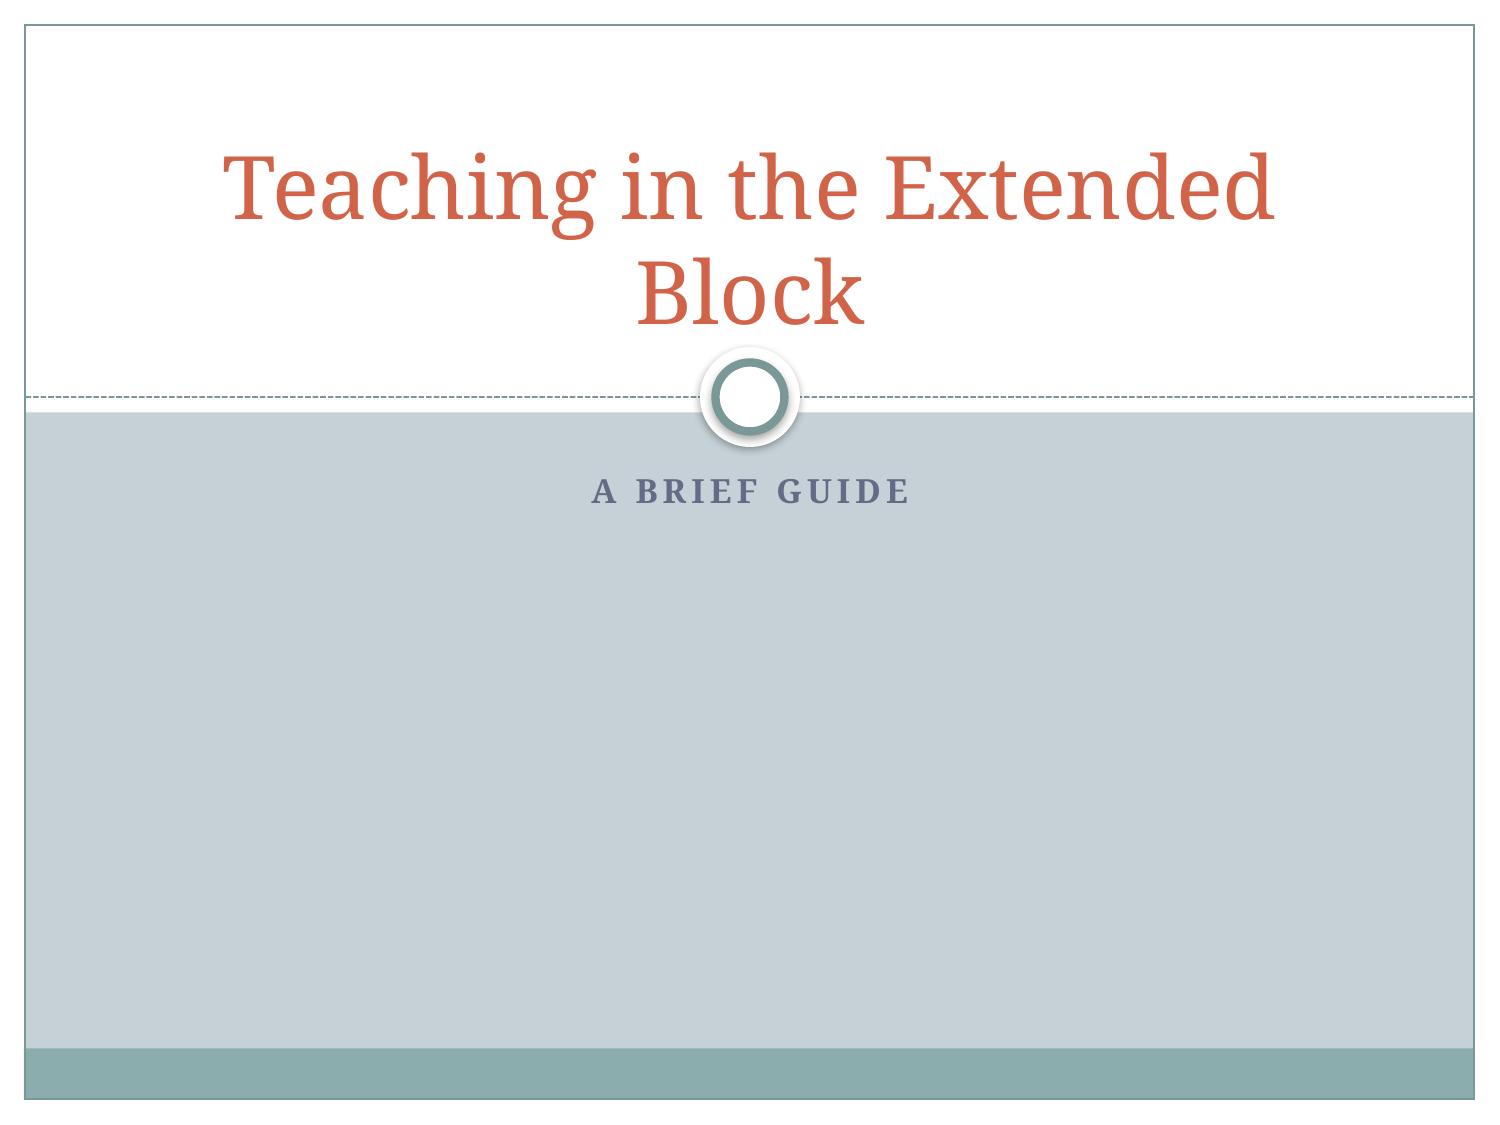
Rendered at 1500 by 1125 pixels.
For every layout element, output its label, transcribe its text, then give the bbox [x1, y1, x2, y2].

subtitle A brief Guide [225, 462, 1275, 750]
title Teaching in the Extended Block [112, 62, 1388, 350]
